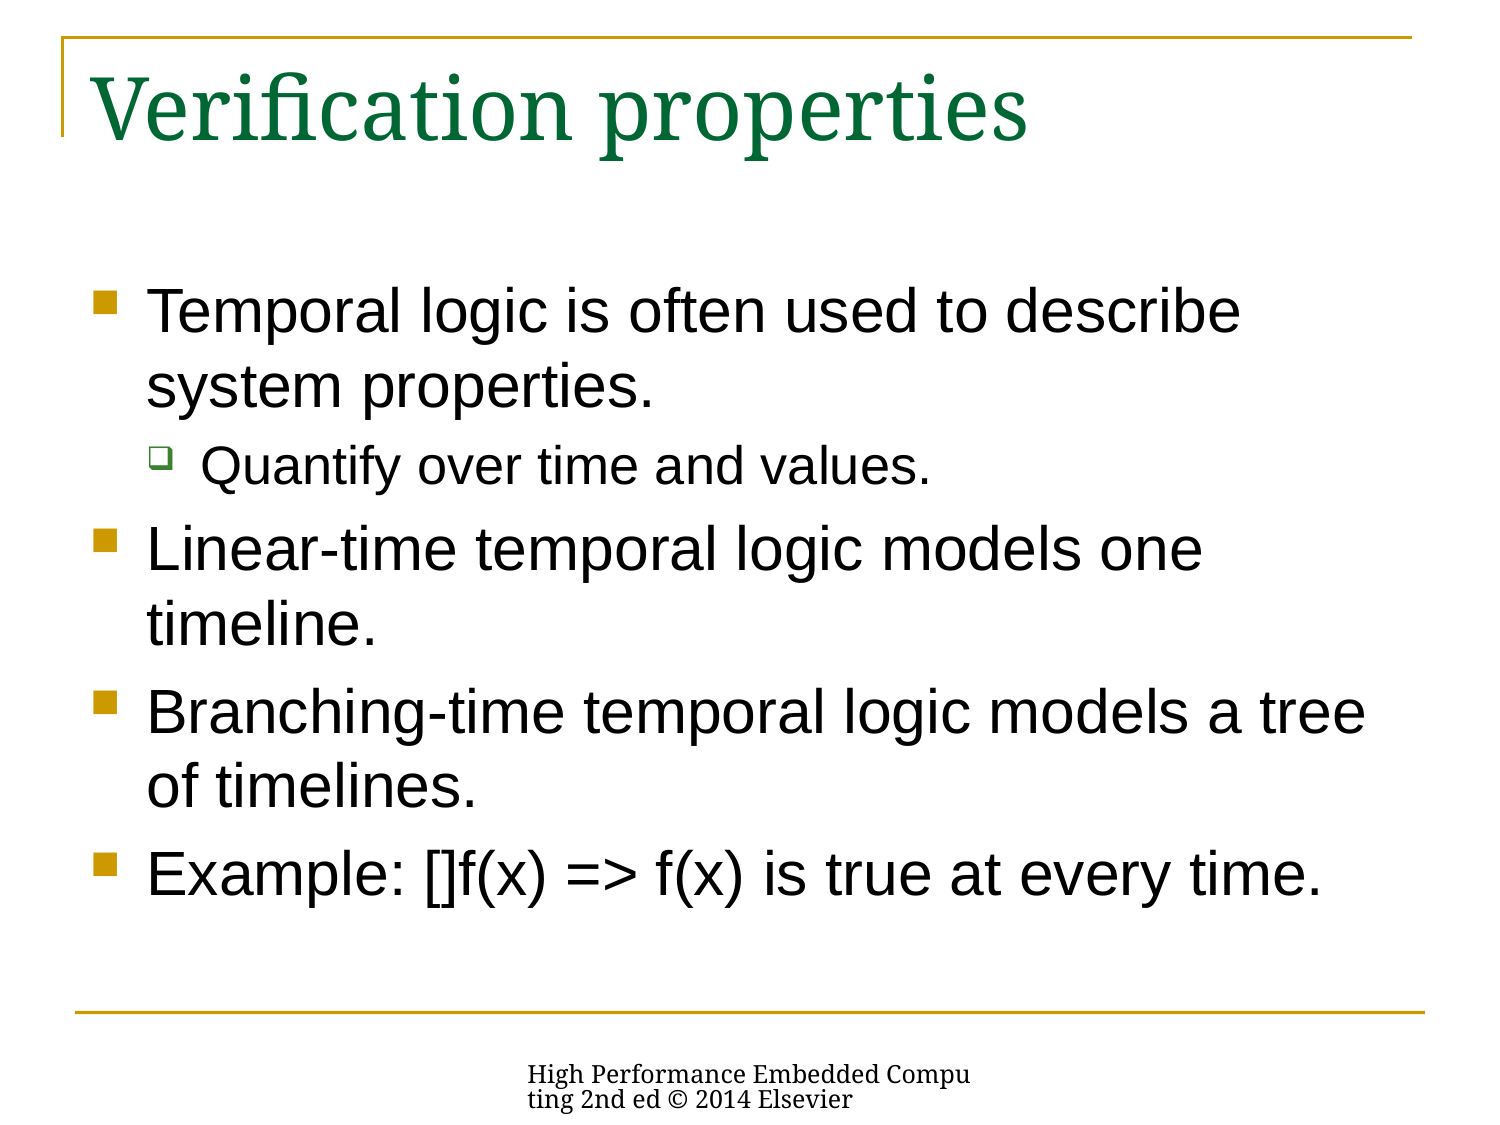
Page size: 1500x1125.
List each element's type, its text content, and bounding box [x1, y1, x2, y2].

footer High Performance Embedded Computing 2nd ed © 2014 Elsevier [512, 1025, 988, 1100]
title Verification properties [75, 45, 1425, 233]
list Temporal logic is often used to describe system properties. Quantify over time and values. Linear-time temporal logic models one timeline. Branching-time temporal logic models a tree of timelines. Example: []f(x) => f(x) is true at every time. [75, 262, 1425, 1006]
